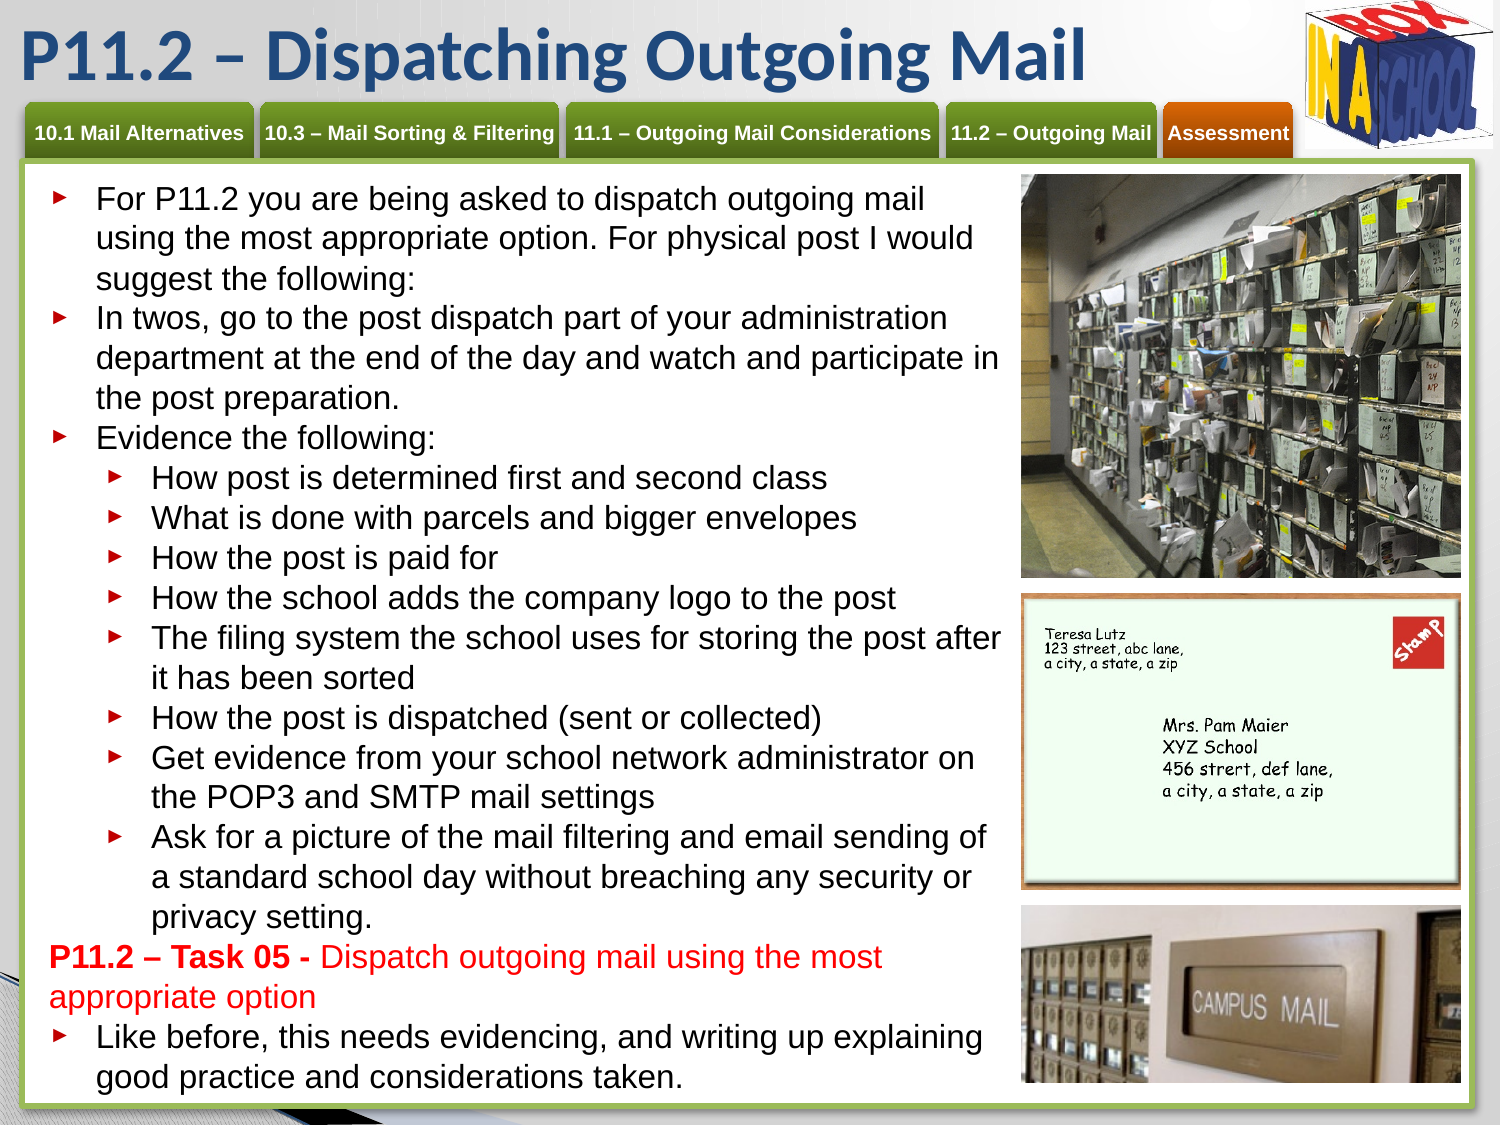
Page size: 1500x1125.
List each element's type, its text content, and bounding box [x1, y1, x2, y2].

picture [1305, 0, 1494, 149]
picture [1021, 174, 1461, 579]
picture [1021, 904, 1461, 1083]
picture [1021, 593, 1461, 890]
title P11.2 – Dispatching Outgoing Mail [5, 0, 1270, 102]
text_box For P11.2 you are being asked to dispatch outgoing mail using the most appropriate option. For physical post I would suggest the following: In twos, go to the post dispatch part of your administration department at the end of the day and watch and participate in the post preparation. Evidence the following: How post is determined first and second class What is done with parcels and bigger envelopes How the post is paid for How the school adds the company logo to the post The filing system the school uses for storing the post after it has been sorted How the post is dispatched (sent or collected) Get evidence from your school network administrator on the POP3 and SMTP mail settings Ask for a picture of the mail filtering and email sending of a standard school day without breaching any security or privacy setting. P11.2 – Task 05 - Dispatch outgoing mail using the most appropriate option Like before, this needs evidencing, and writing up explaining good practice and considerations taken. [34, 169, 1022, 1103]
picture [281, 1114, 303, 1125]
